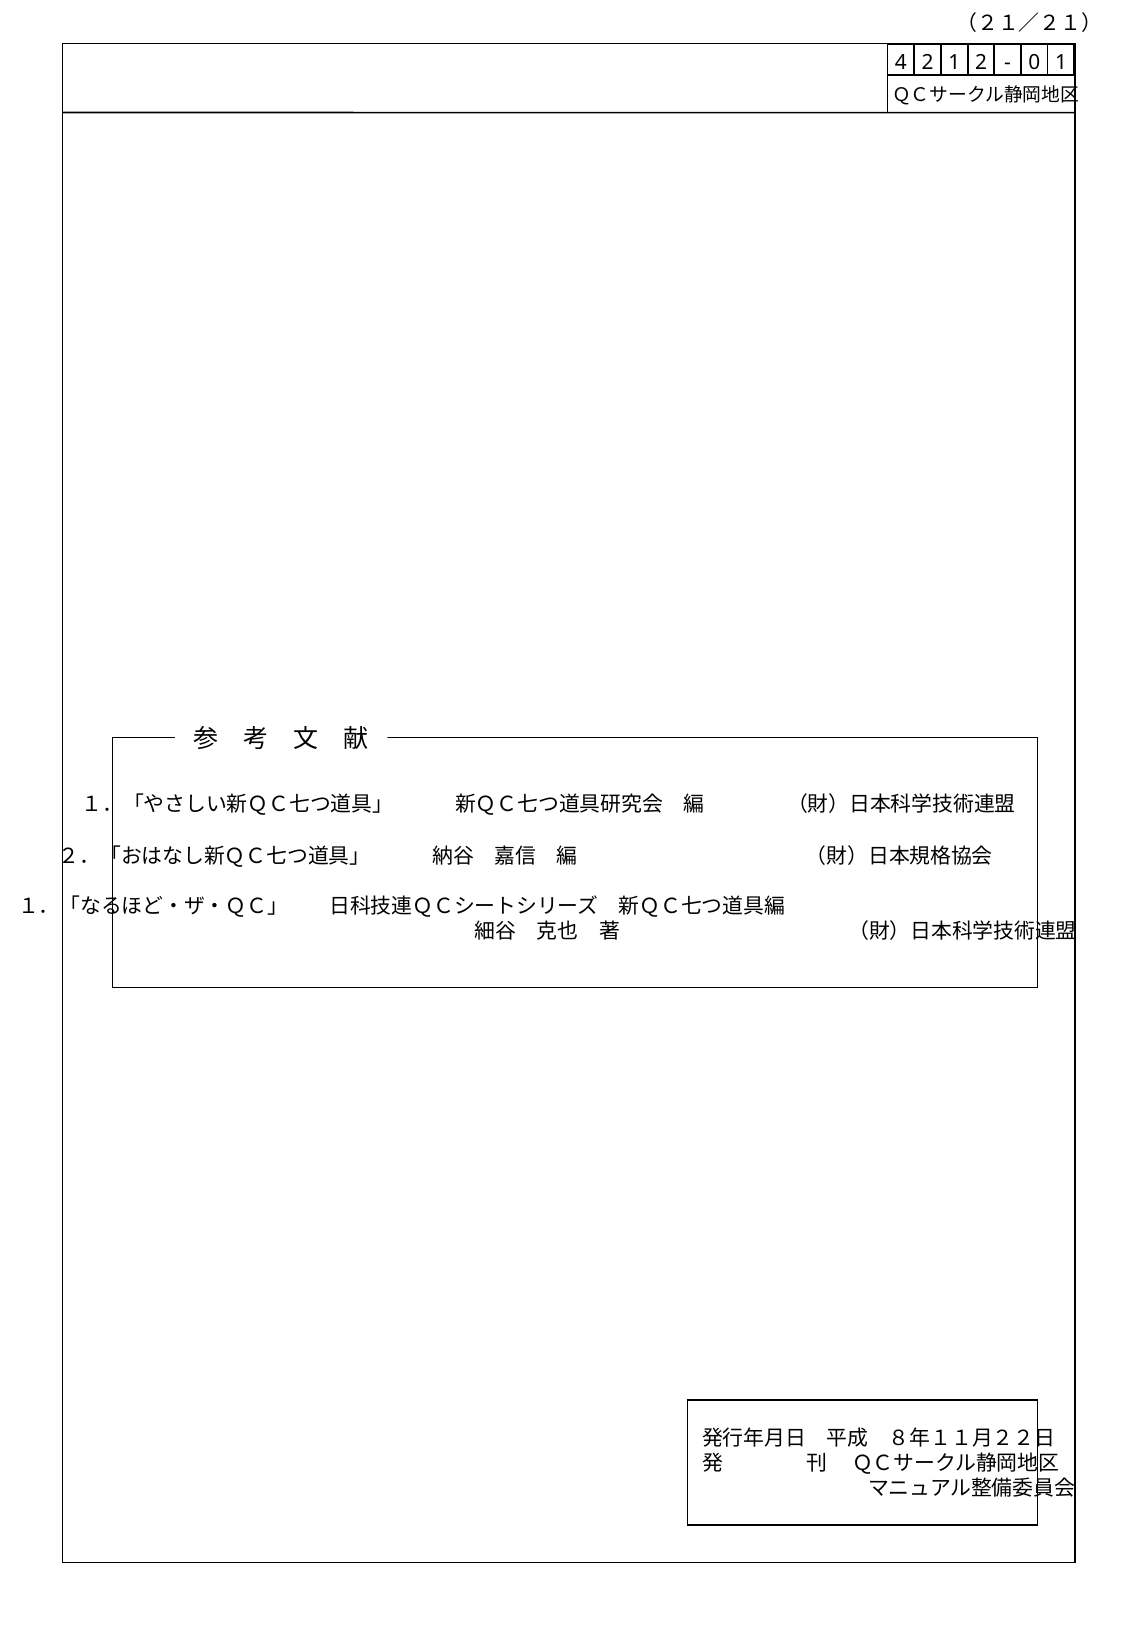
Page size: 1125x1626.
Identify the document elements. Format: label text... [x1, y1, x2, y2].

table_header - [995, 45, 1020, 74]
table_header 1 [1048, 45, 1073, 74]
text_box ＱＣサークル静岡地区 [887, 75, 1075, 113]
table_header 2 [915, 45, 940, 74]
text_box （２１／２１） [941, 2, 1117, 42]
text_box [112, 950, 1038, 988]
text_box ２．「おはなし新ＱＣ七つ道具」 納谷 嘉信 編 （財）日本規格協会 [44, 834, 1008, 875]
text_box [112, 737, 1038, 884]
text_box [62, 43, 887, 112]
text_box [62, 113, 1075, 884]
table_header 1 [942, 45, 967, 74]
text_box [62, 950, 1075, 1563]
text_box １．「なるほど・ザ・ＱＣ」 日科技連ＱＣシートシリーズ 新ＱＣ七つ道具編 細谷 克也 著 （財）日本科学技術連盟 [3, 884, 1092, 950]
text_box 参 考 文 献 [174, 712, 388, 763]
text_box 発行年月日 平成 ８年１１月２２日 発 刊 ＱＣサークル静岡地区 マニュアル整備委員会 [687, 1400, 1038, 1525]
table_header 0 [1022, 45, 1047, 74]
table_header 4 [888, 45, 913, 74]
table_header 2 [969, 45, 993, 74]
text_box １．「やさしい新ＱＣ七つ道具」 新ＱＣ七つ道具研究会 編 （財）日本科学技術連盟 [66, 783, 1031, 823]
